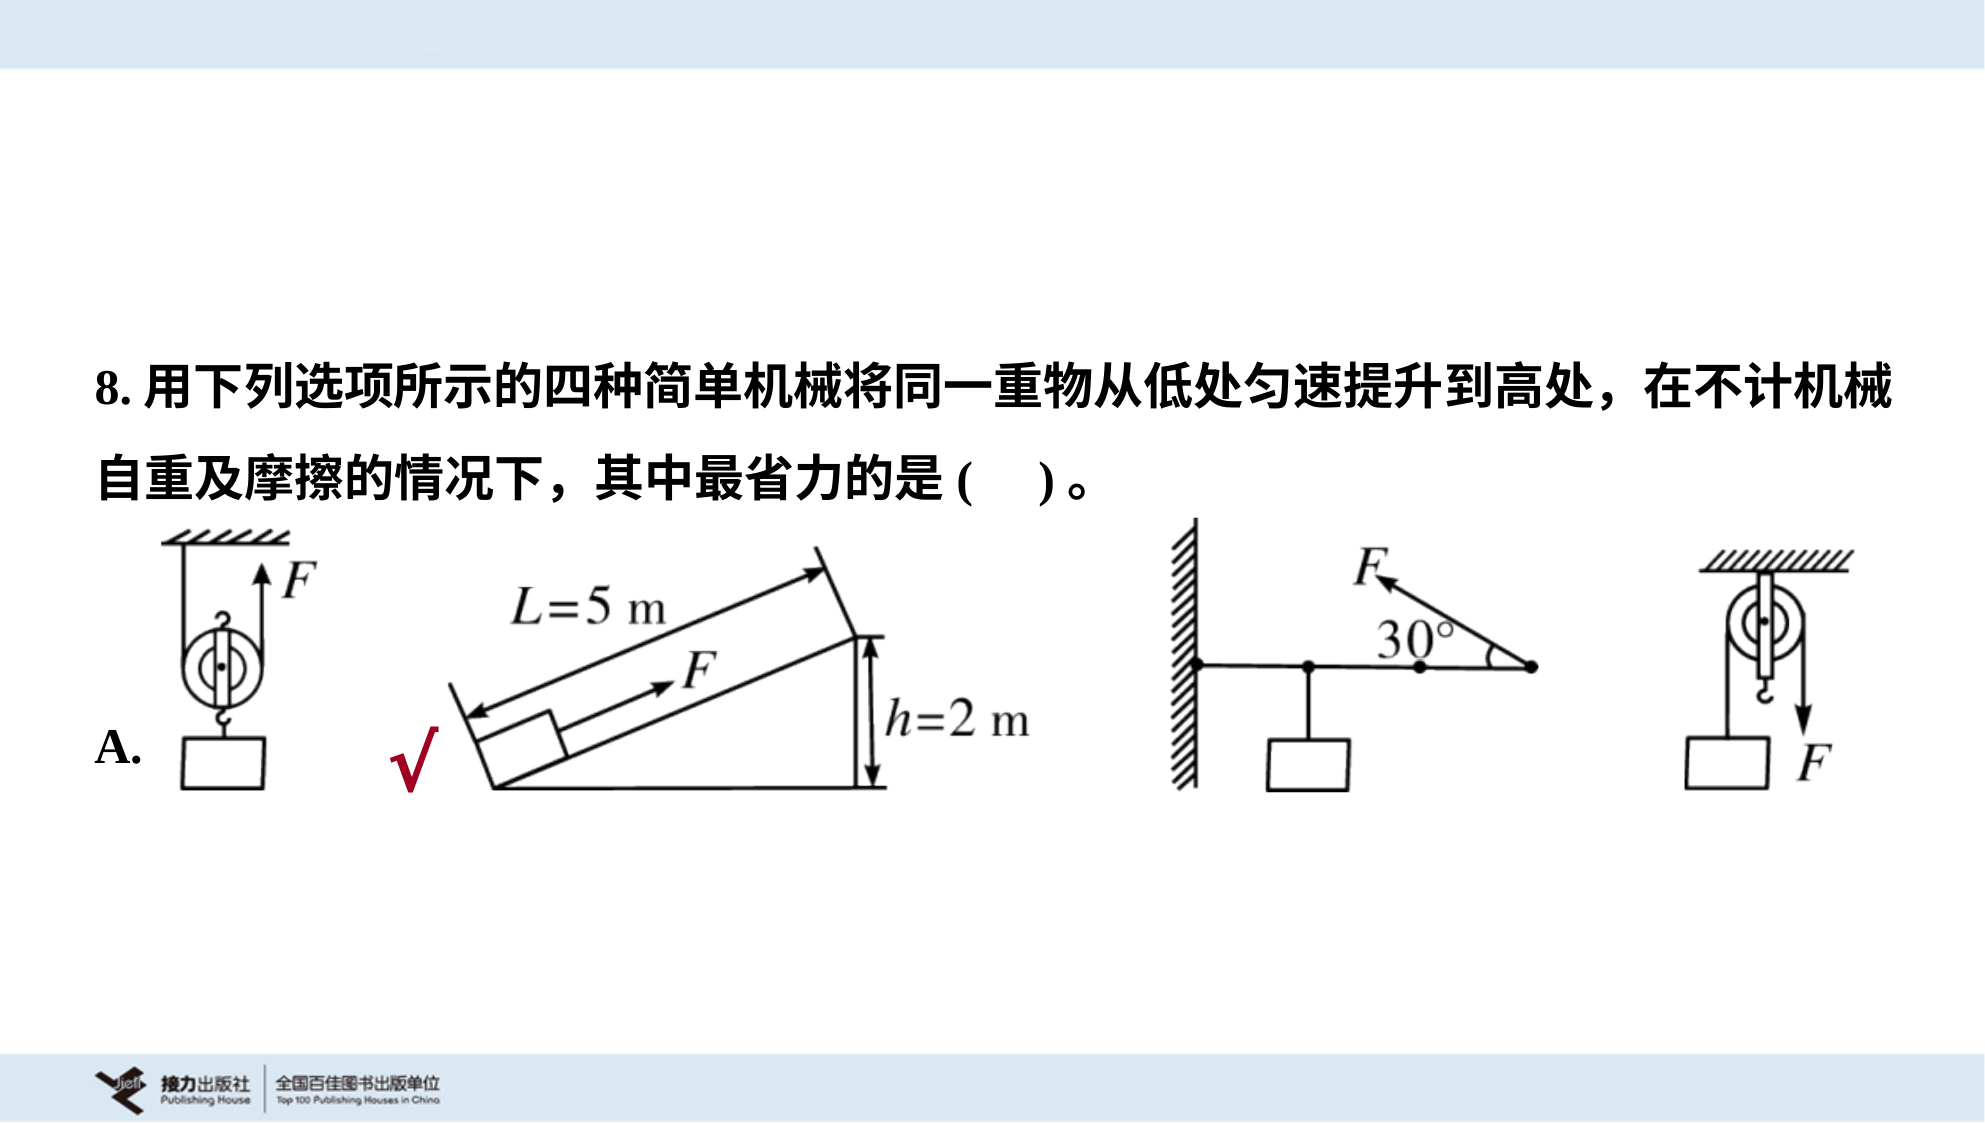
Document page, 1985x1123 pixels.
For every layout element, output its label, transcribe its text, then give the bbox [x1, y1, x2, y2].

picture [0, 0, 1985, 1122]
text_box 8.用下列选项所示的四种简单机械将同一重物从低处匀速提升到高处，在不计机械 自重及摩擦的情况下，其中最省力的是( )。 [94, 322, 1892, 507]
text_box √ [387, 714, 439, 807]
text_box A. B. C. D. [94, 504, 1891, 797]
